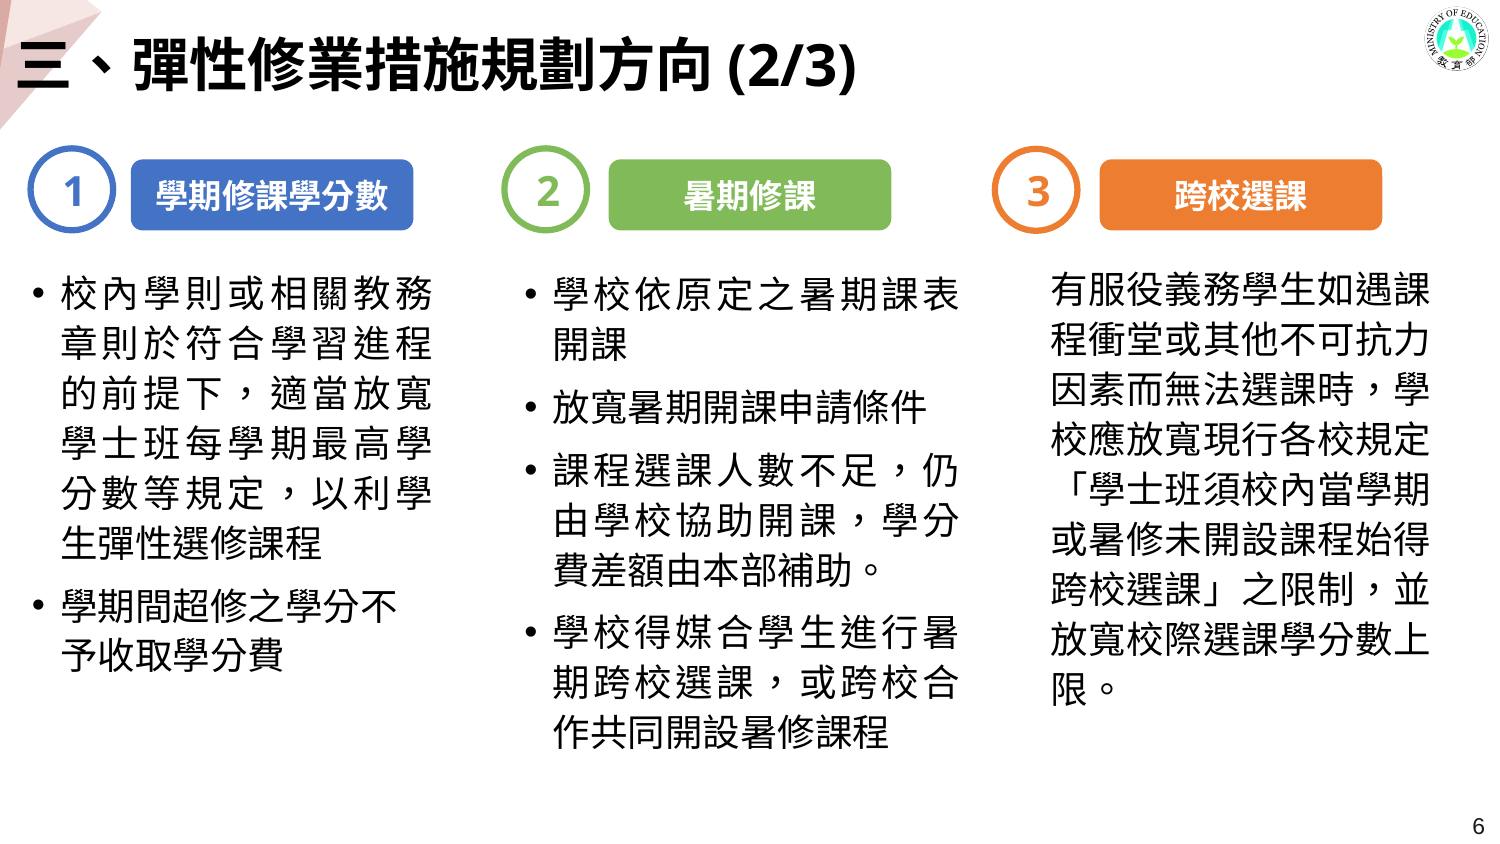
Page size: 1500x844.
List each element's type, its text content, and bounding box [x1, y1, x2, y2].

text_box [17, 148, 1446, 763]
picture [1432, 6, 1489, 70]
title 三、彈性修業措施規劃方向(2/3) [102, 18, 1464, 116]
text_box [0, 0, 102, 130]
